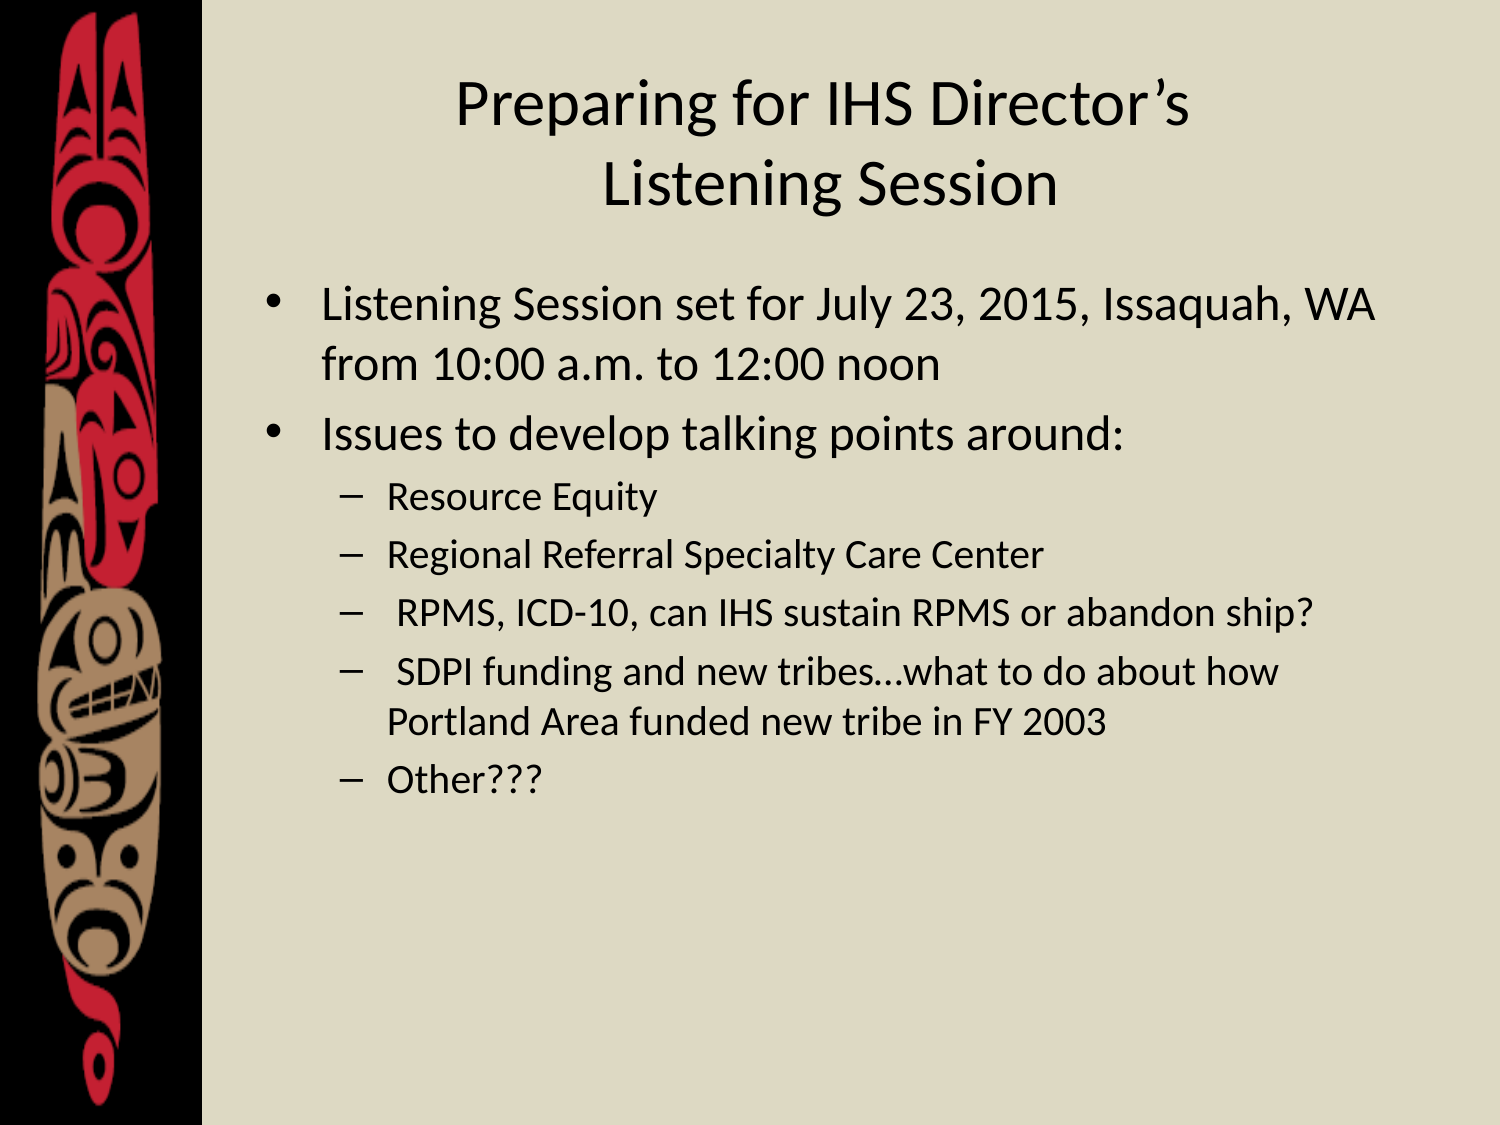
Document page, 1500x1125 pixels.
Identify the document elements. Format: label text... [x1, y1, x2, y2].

title Preparing for IHS Director’s Listening Session [237, 45, 1425, 233]
picture [0, 0, 202, 1125]
list Listening Session set for July 23, 2015, Issaquah, WA from 10:00 a.m. to 12:00 noon Issues to develop talking points around: Resource Equity Regional Referral Specialty Care Center RPMS, ICD-10, can IHS sustain RPMS or abandon ship? SDPI funding and new tribes…what to do about how Portland Area funded new tribe in FY 2003 Other??? [249, 262, 1425, 1005]
